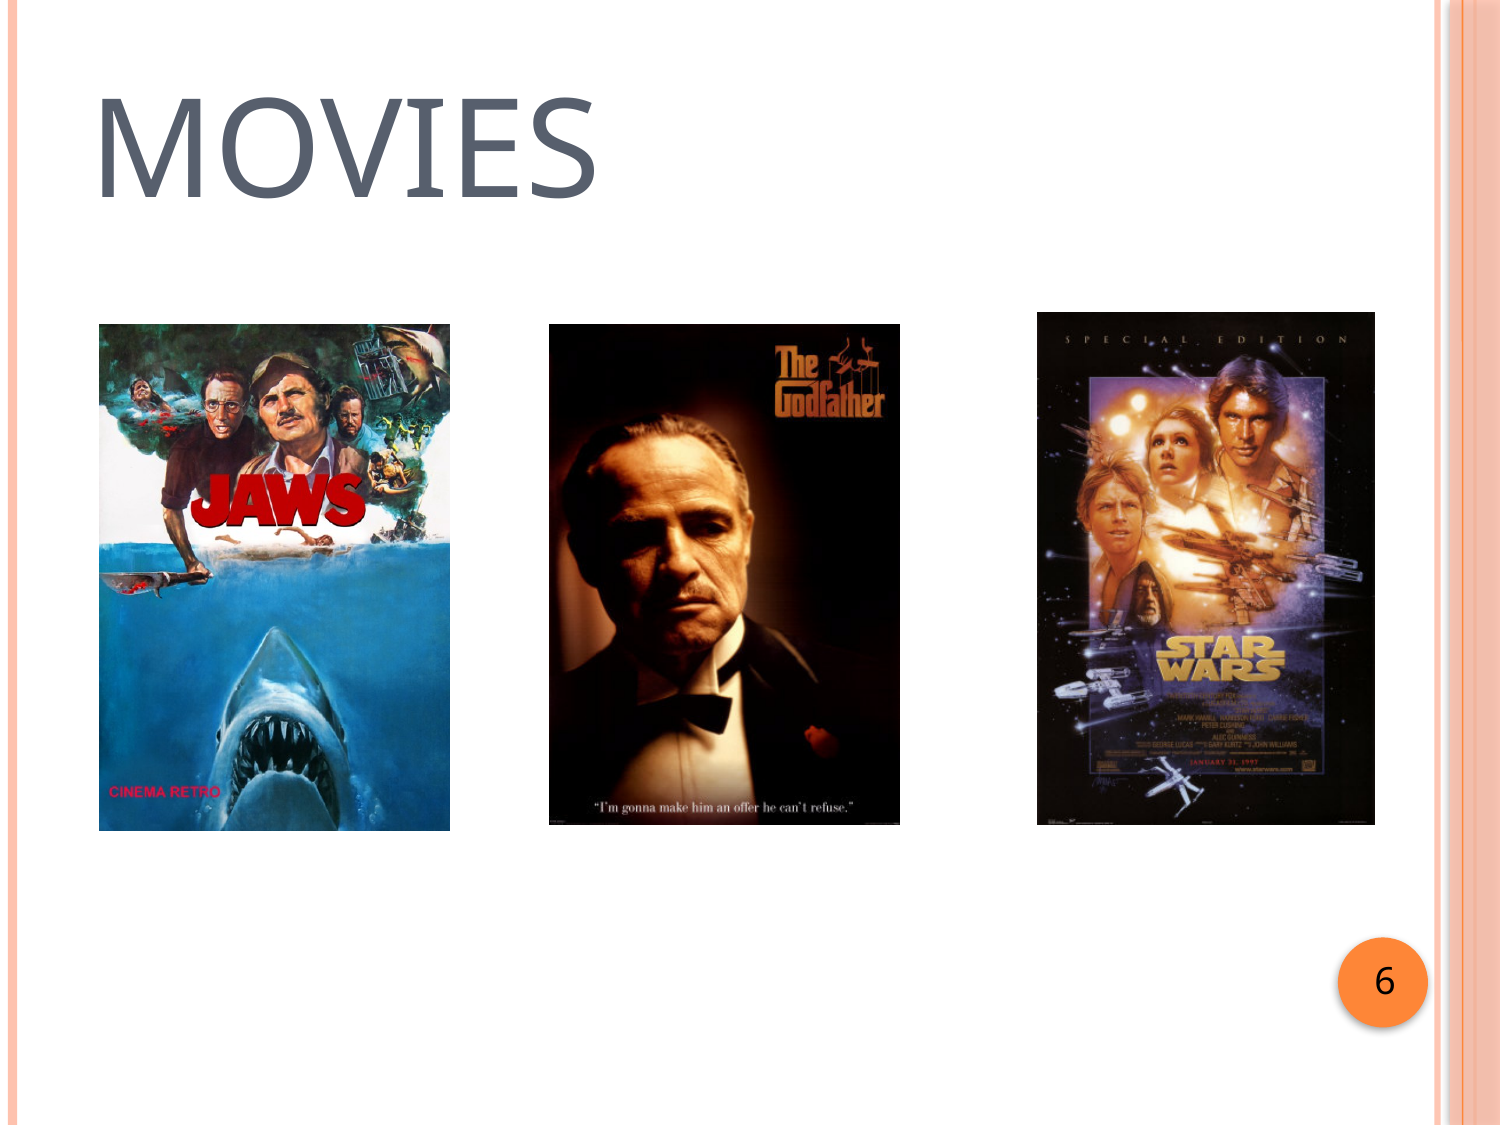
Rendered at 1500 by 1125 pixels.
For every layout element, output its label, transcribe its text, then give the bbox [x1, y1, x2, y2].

picture [1036, 311, 1376, 826]
text_box 6 [1349, 949, 1425, 1010]
title Movies [75, 45, 1300, 233]
picture [99, 324, 451, 832]
picture [549, 324, 901, 826]
